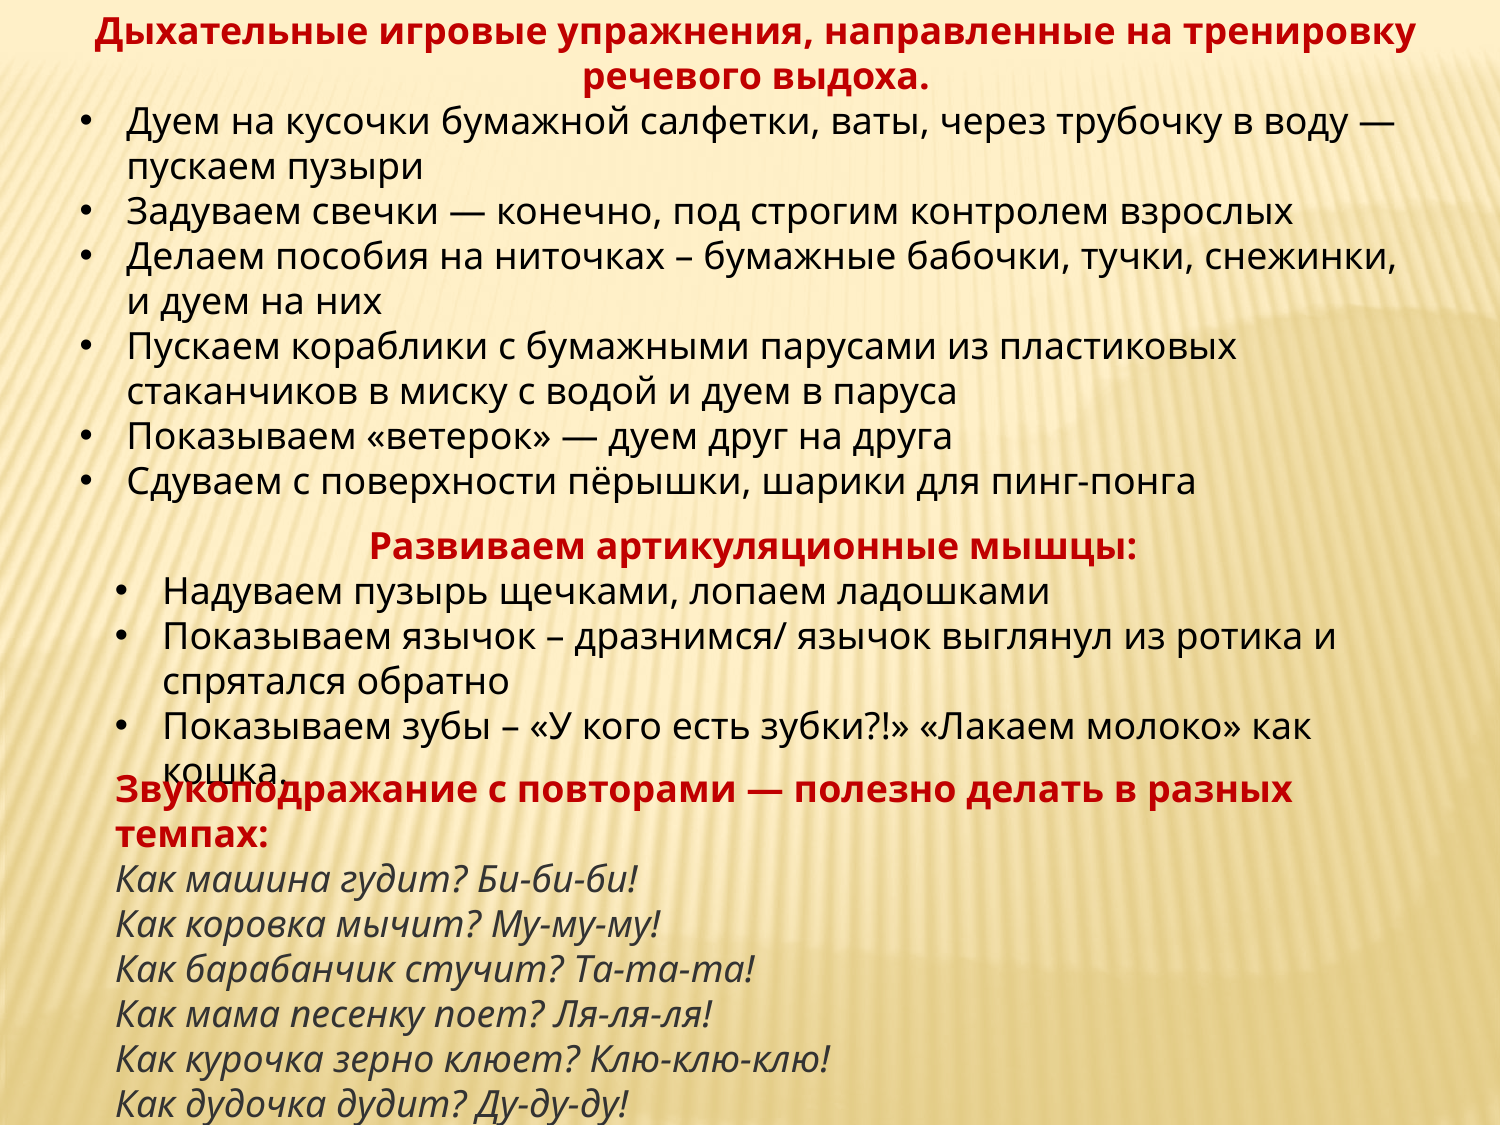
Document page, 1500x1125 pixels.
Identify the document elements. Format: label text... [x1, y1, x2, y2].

text_box Развиваем артикуляционные мышцы: Надуваем пузырь щечками, лопаем ладошками Показываем язычок – дразнимся/ язычок выглянул из ротика и спрятался обратно Показываем зубы – «У кого есть зубки?!» «Лакаем молоко» как кошка. [100, 514, 1447, 757]
text_box Звукоподражание с повторами — полезно делать в разных темпах: Как машина гудит? Би-би-би! Как коровка мычит? Му-му-му! Как барабанчик стучит? Та-та-та! Как мама песенку поет? Ля-ля-ля! Как курочка зерно клюет? Клю-клю-клю! Как дудочка дудит? Ду-ду-ду! [100, 757, 1471, 1125]
text_box Дыхательные игровые упражнения, направленные на тренировку речевого выдоха. Дуем на кусочки бумажной салфетки, ваты, через трубочку в воду — пускаем пузыри Задуваем свечки — конечно, под строгим контролем взрослых Делаем пособия на ниточках – бумажные бабочки, тучки, снежинки, и дуем на них Пускаем кораблики с бумажными парусами из пластиковых стаканчиков в миску с водой и дуем в паруса Показываем «ветерок» — дуем друг на друга Сдуваем с поверхности пёрышки, шарики для пинг-понга [64, 0, 1447, 510]
